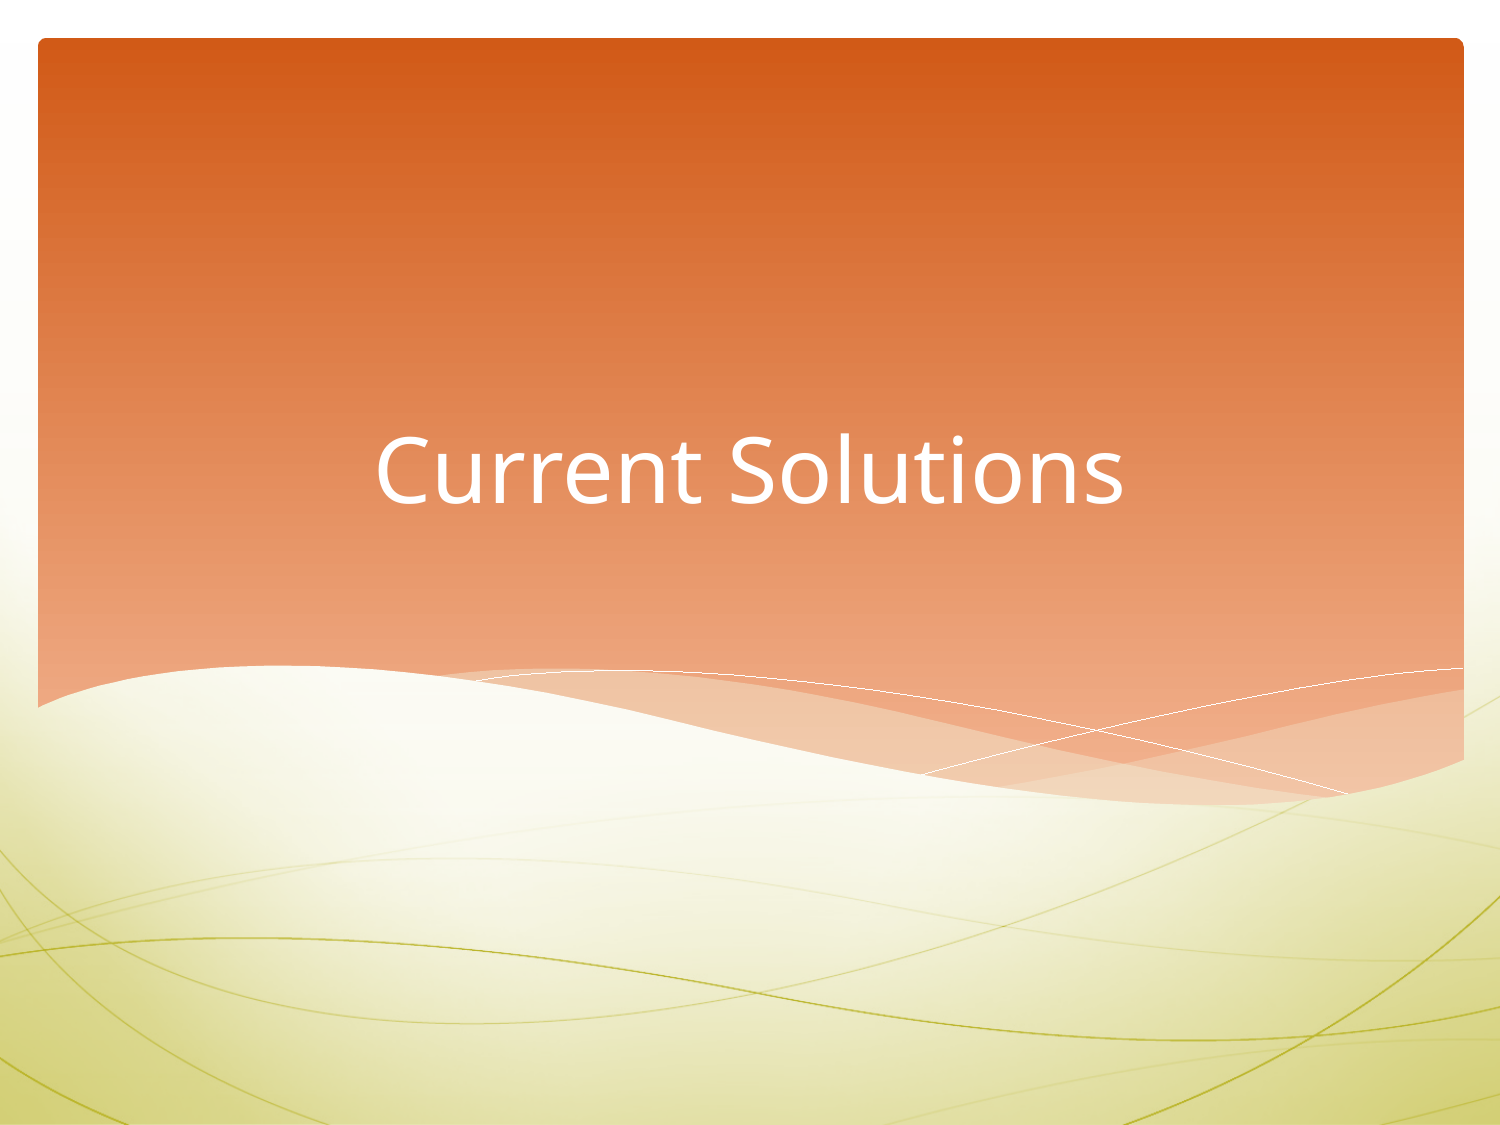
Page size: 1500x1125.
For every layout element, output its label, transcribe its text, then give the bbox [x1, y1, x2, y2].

title Current Solutions [113, 404, 1389, 655]
